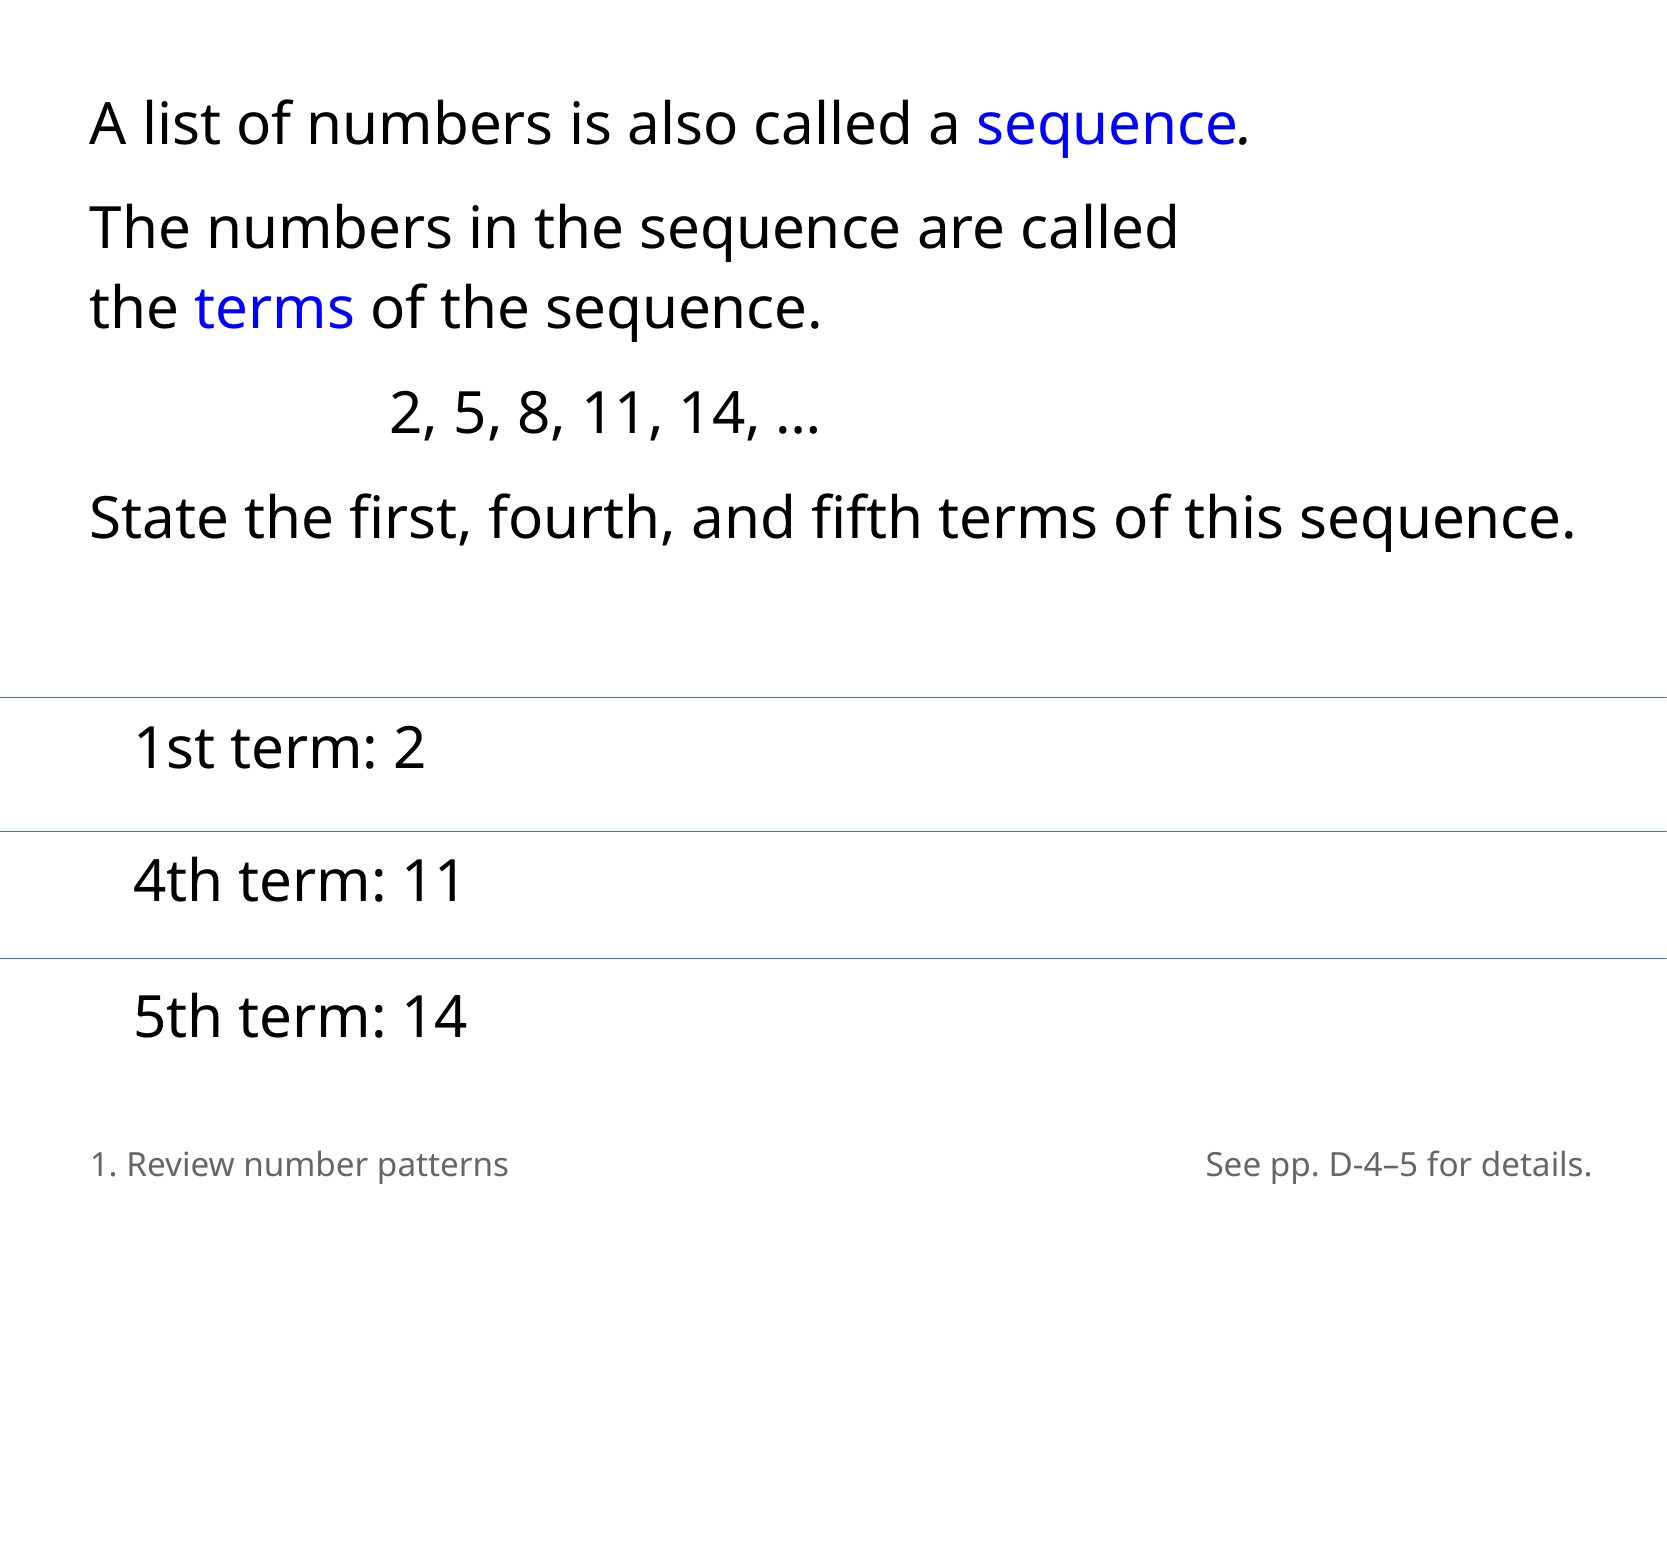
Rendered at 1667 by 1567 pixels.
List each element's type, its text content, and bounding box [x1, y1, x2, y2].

text_box 1st term: 2 [118, 702, 535, 788]
text_box 1. Review number patterns [74, 1135, 855, 1190]
text_box 4th term: 11 [118, 835, 535, 921]
text_box See pp. D-4–5 for details. [1051, 1135, 1608, 1190]
text_box 5th term: 14 [118, 971, 650, 1057]
text_box A list of numbers is also called a sequence. The numbers in the sequence are called the terms of the sequence. 2, 5, 8, 11, 14, … State the first, fourth, and fifth terms of this sequence. [74, 68, 1659, 558]
